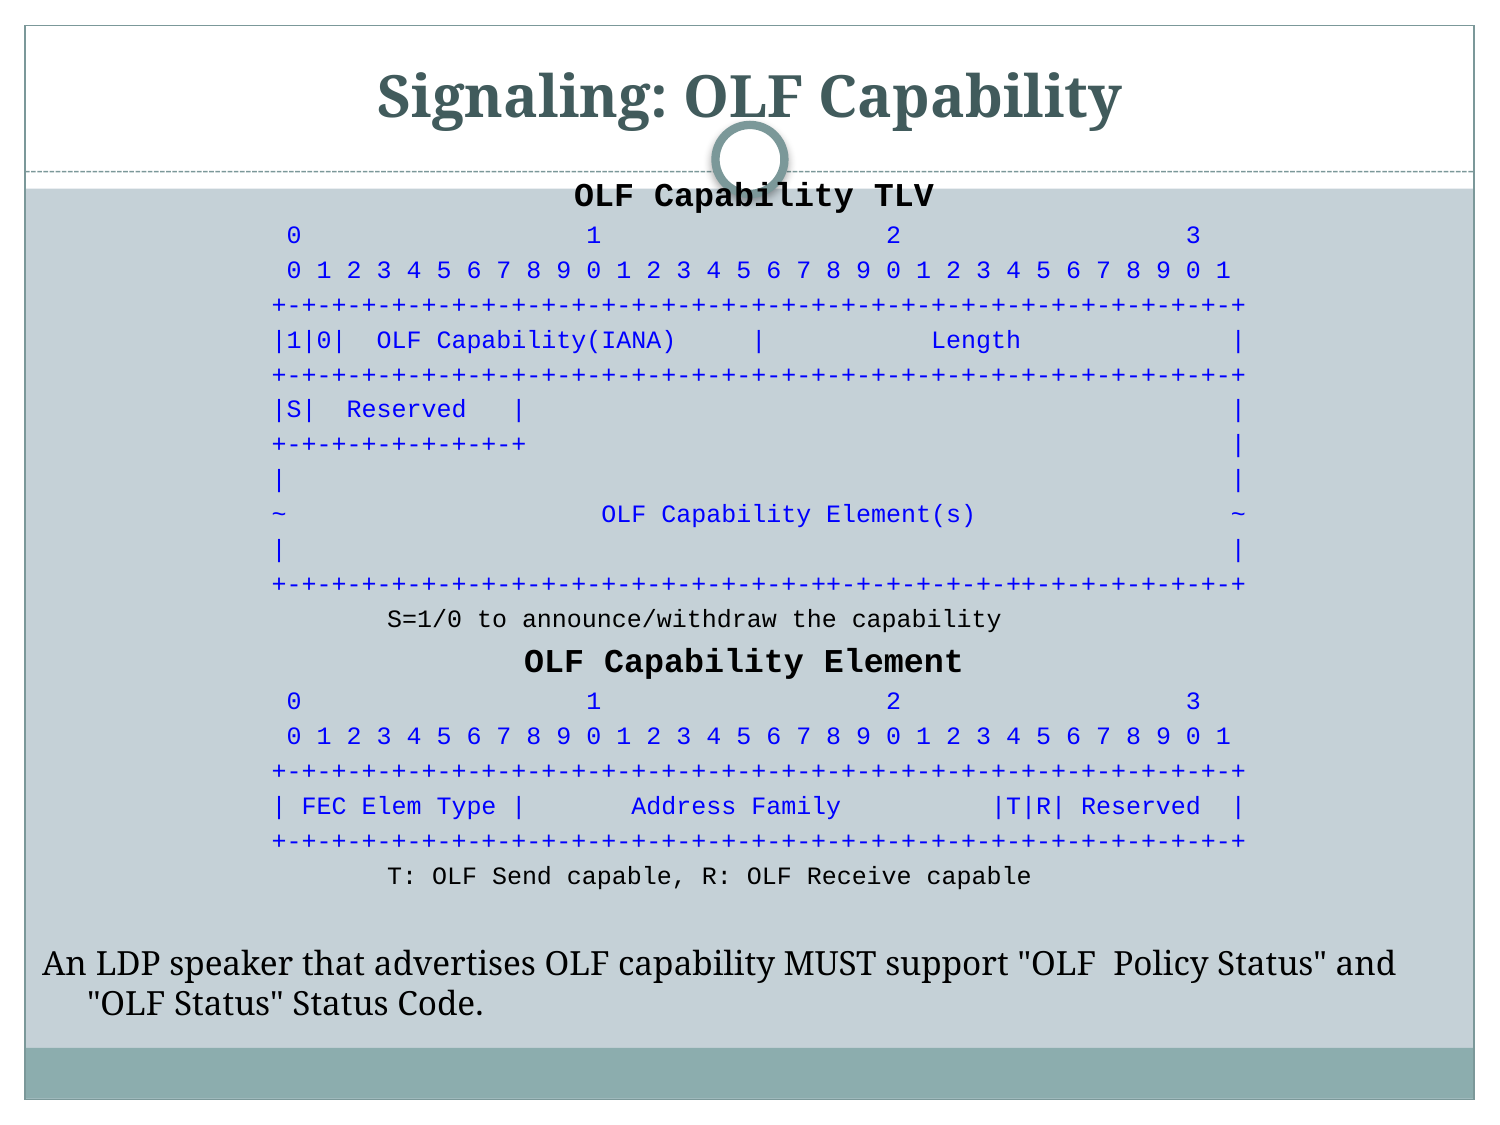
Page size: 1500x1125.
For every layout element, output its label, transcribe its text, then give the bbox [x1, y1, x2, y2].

list OLF Capability TLV 0 1 2 3 0 1 2 3 4 5 6 7 8 9 0 1 2 3 4 5 6 7 8 9 0 1 2 3 4 5 6 7 8 9 0 1 +-+-+-+-+-+-+-+-+-+-+-+-+-+-+-+-+-+-+-+-+-+-+-+-+-+-+-+-+-+-+-+-+ |1|0| OLF Capability(IANA) | Length | +-+-+-+-+-+-+-+-+-+-+-+-+-+-+-+-+-+-+-+-+-+-+-+-+-+-+-+-+-+-+-+-+ |S| Reserved | | +-+-+-+-+-+-+-+-+ | | | ~ OLF Capability Element(s) ~ | | +-+-+-+-+-+-+-+-+-+-+-+-+-+-+-+-+-+-++-+-+-+-+-+-++-+-+-+-+-+-+-+ S=1/0 to announce/withdraw the capability OLF Capability Element 0 1 2 3 0 1 2 3 4 5 6 7 8 9 0 1 2 3 4 5 6 7 8 9 0 1 2 3 4 5 6 7 8 9 0 1 +-+-+-+-+-+-+-+-+-+-+-+-+-+-+-+-+-+-+-+-+-+-+-+-+-+-+-+-+-+-+-+-+ | FEC Elem Type | Address Family |T|R| Reserved | +-+-+-+-+-+-+-+-+-+-+-+-+-+-+-+-+-+-+-+-+-+-+-+-+-+-+-+-+-+-+-+-+ T: OLF Send capable, R: OLF Receive capable An LDP speaker that advertises OLF capability MUST support "OLF Policy Status" and "OLF Status" Status Code. [27, 165, 1462, 1058]
title Signaling: OLF Capability [0, 12, 1500, 137]
